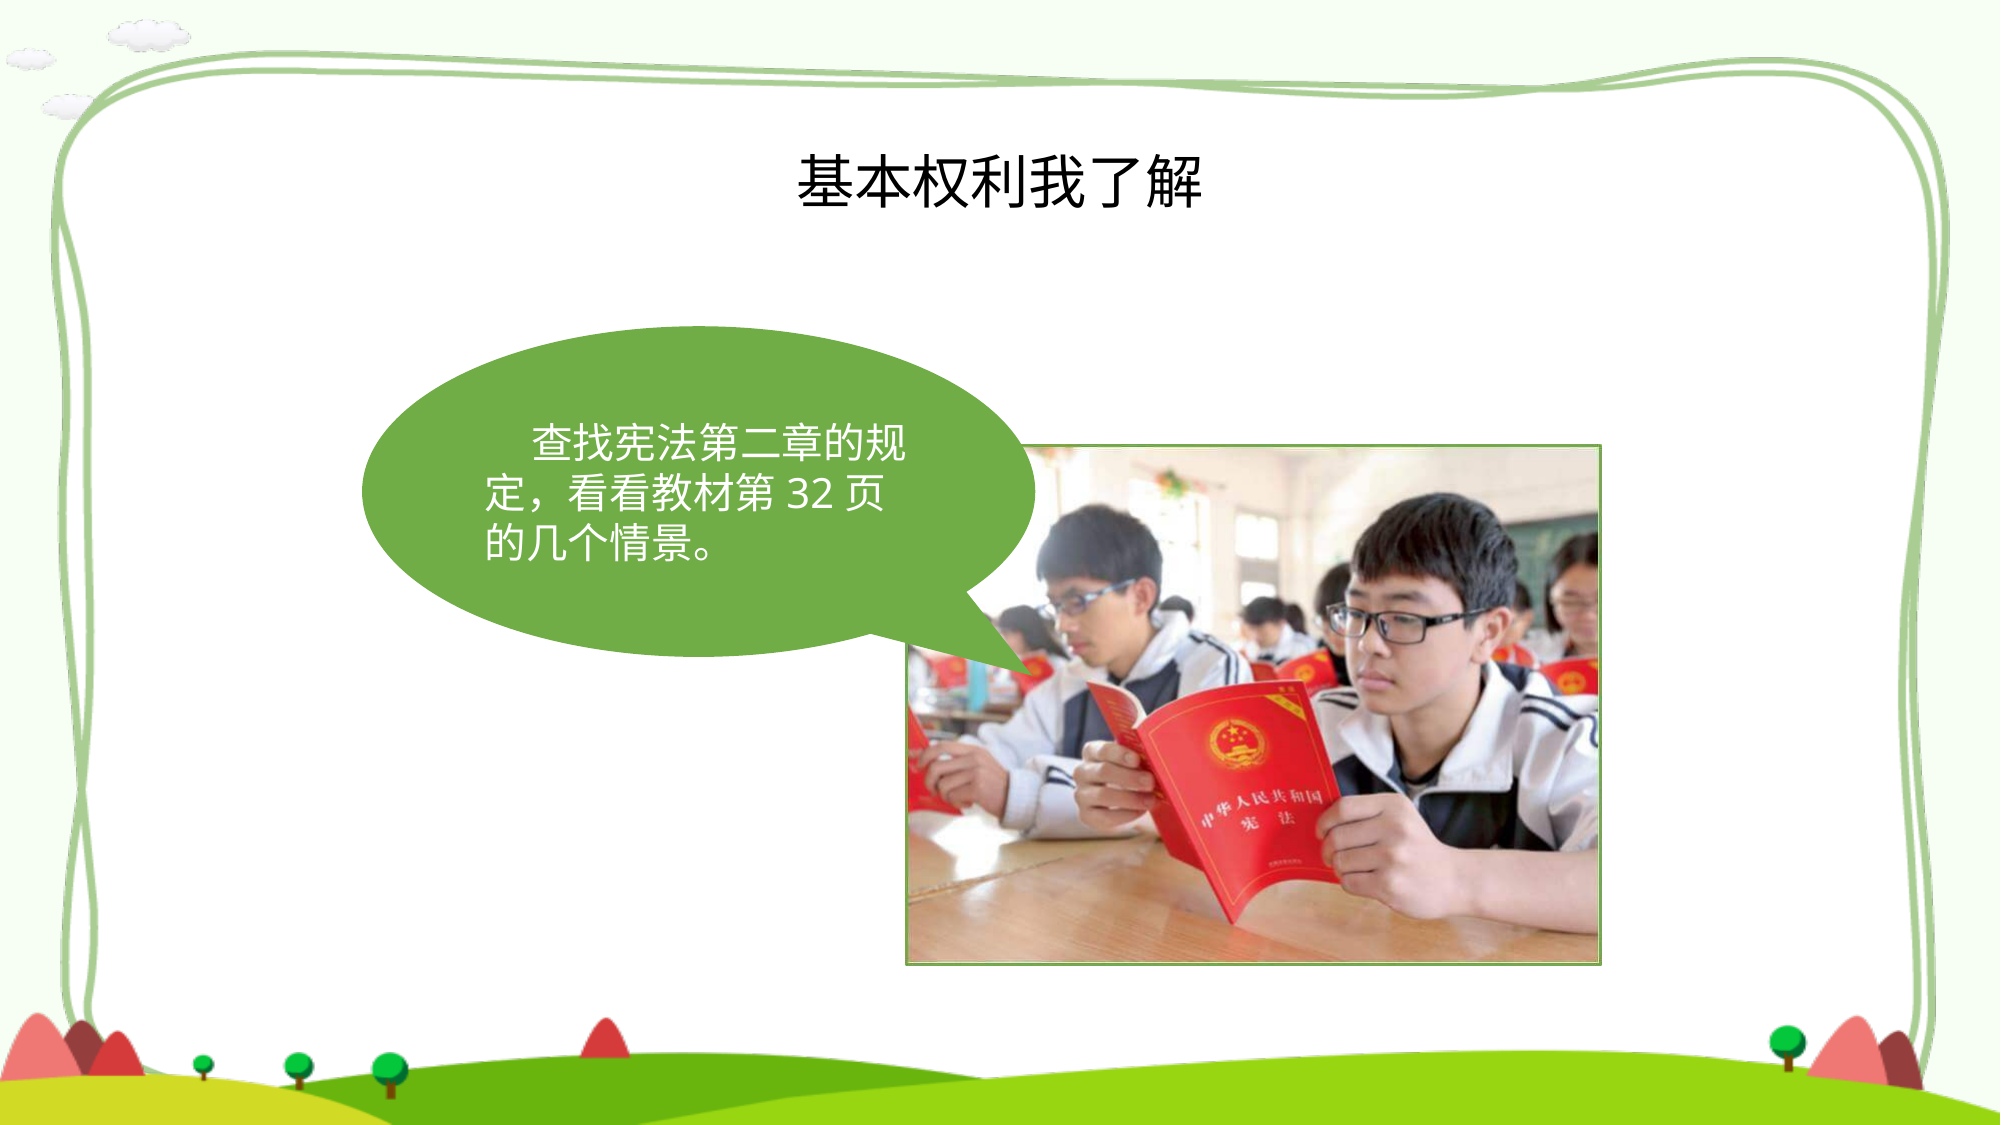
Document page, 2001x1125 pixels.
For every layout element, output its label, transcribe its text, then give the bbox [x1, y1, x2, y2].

text_box 查找宪法第二章的规定，看看教材第32页的几个情景。 [362, 326, 1022, 657]
picture [0, 0, 2000, 1125]
text_box 基本权利我了解 [781, 137, 1219, 222]
